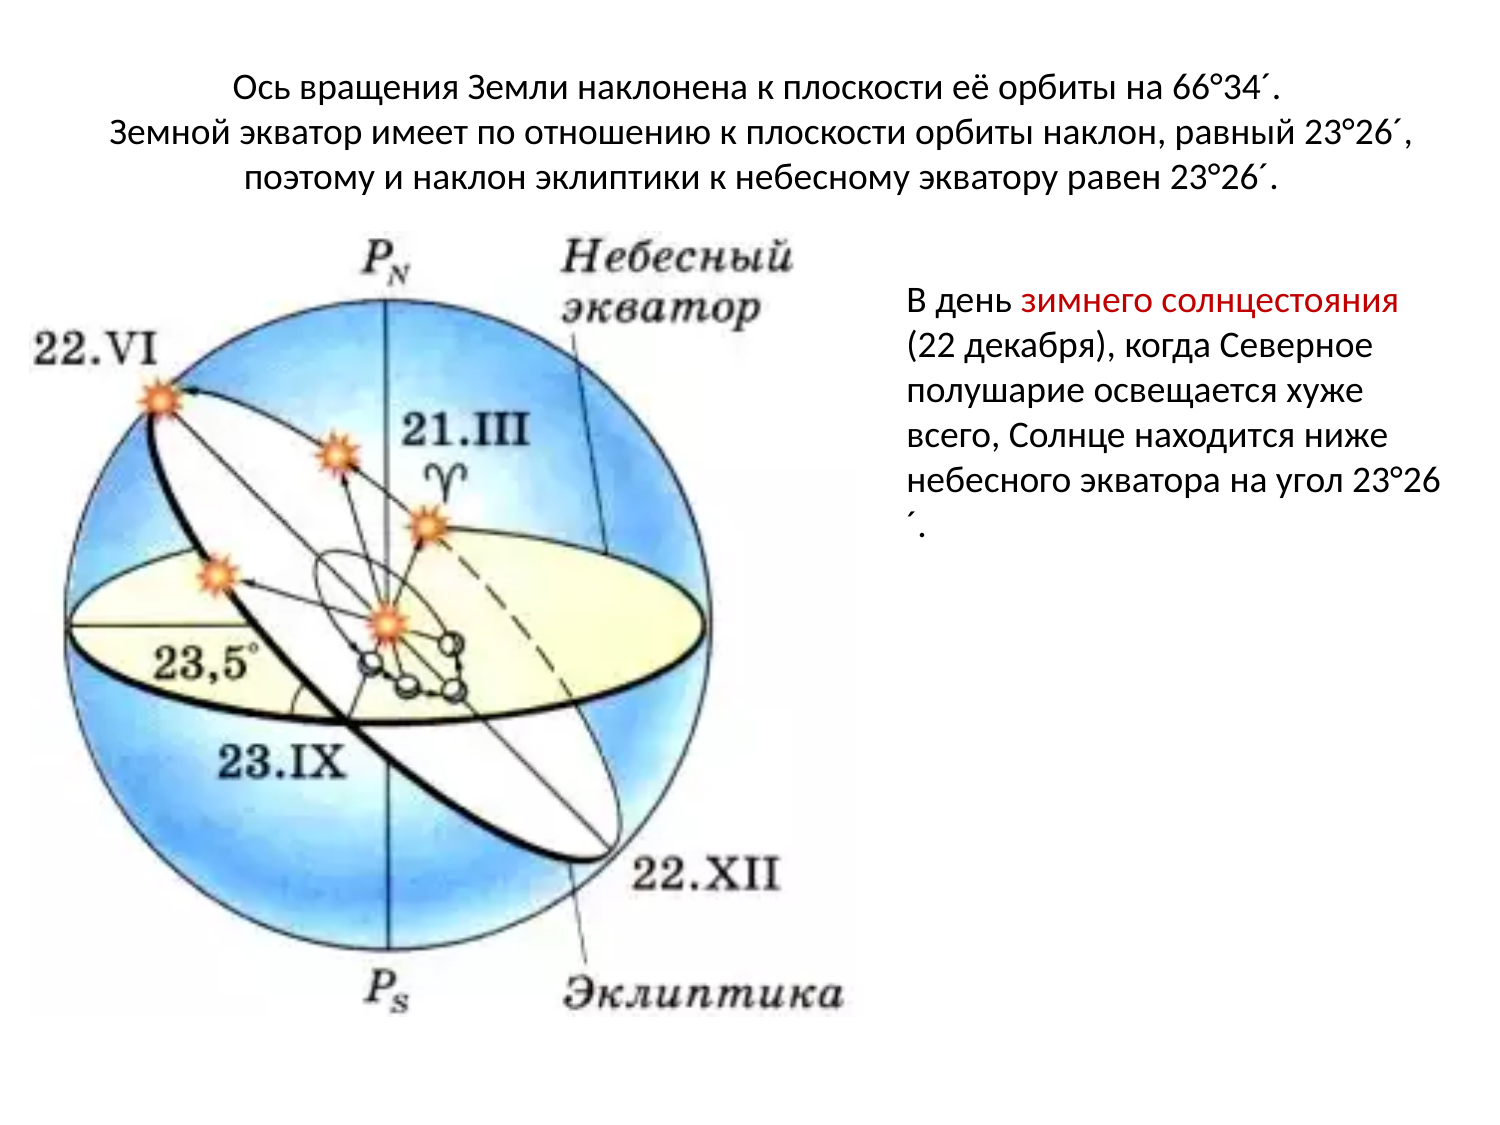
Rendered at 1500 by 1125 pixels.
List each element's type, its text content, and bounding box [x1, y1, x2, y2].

picture [29, 231, 857, 1017]
text_box В день зимнего солнцестояния (22 декабря), когда Северное полушарие освещается хуже всего, Солнце находится ниже небесного экватора на угол 23°26´. [891, 267, 1471, 552]
text_box Ось вращения Земли наклонена к плоскости её орбиты на 66°34´. Земной экватор имеет по отношению к плоскости орбиты наклон, равный 23°26´, поэтому и наклон эклиптики к небесному экватору равен 23°26´. [53, 54, 1471, 205]
